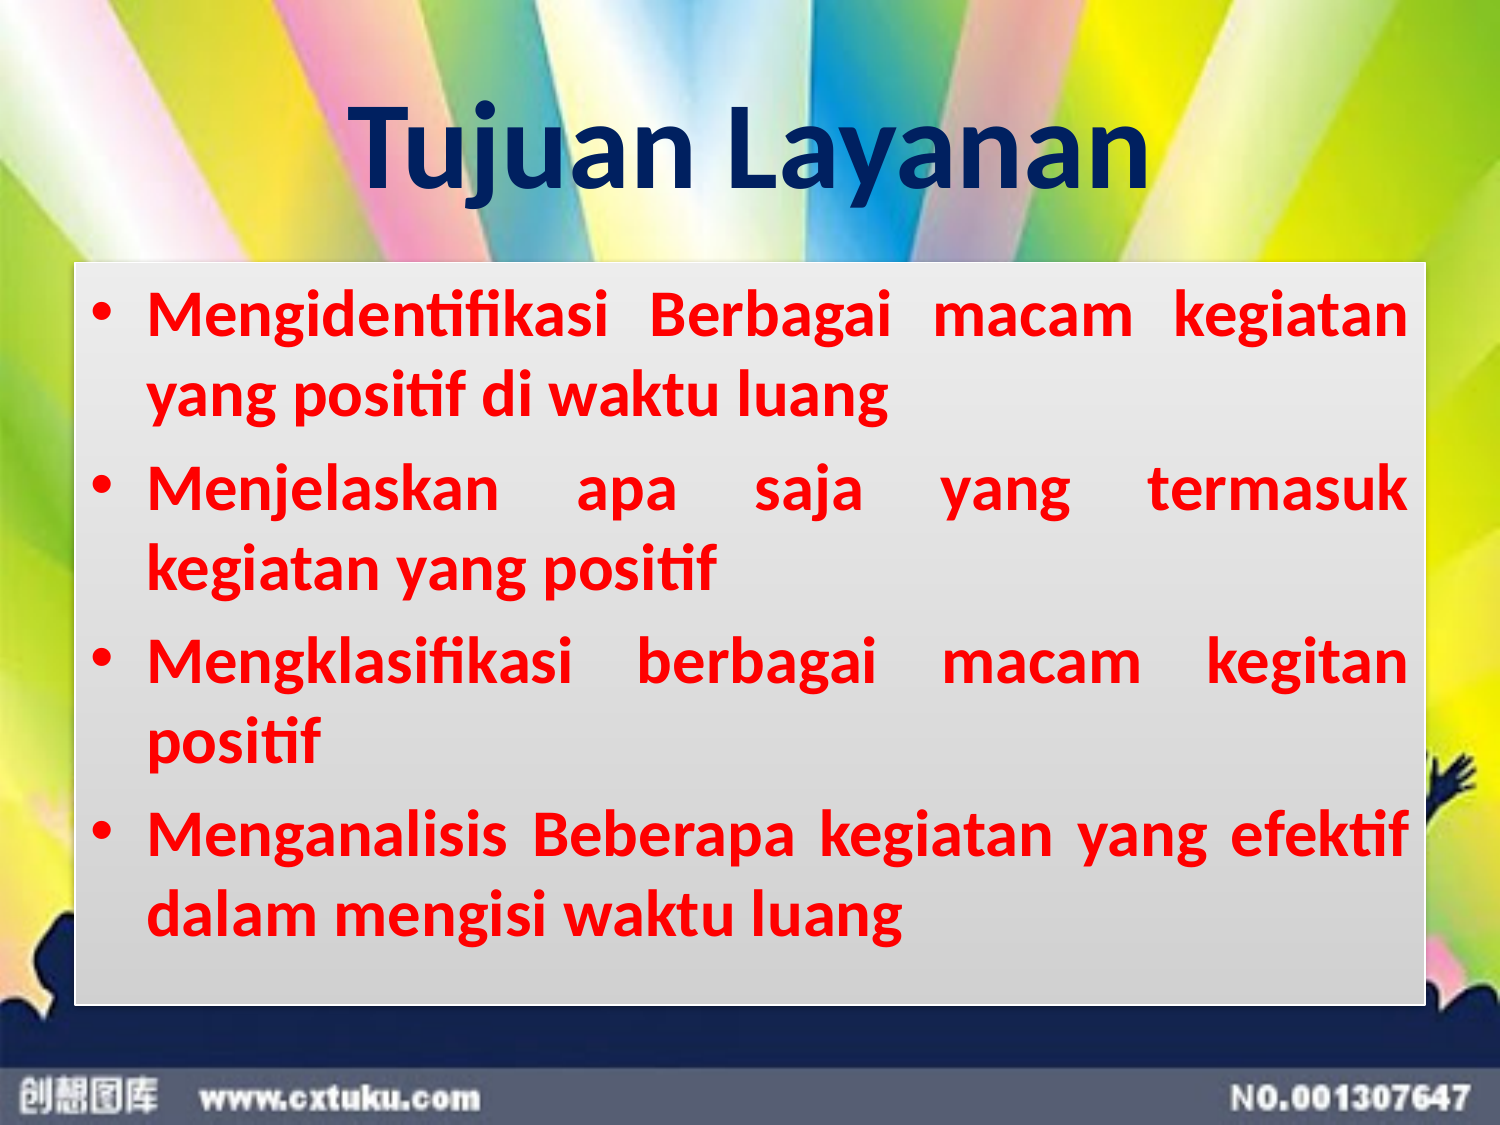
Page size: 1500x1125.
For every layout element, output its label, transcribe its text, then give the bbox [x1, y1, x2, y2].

title Tujuan Layanan [75, 45, 1425, 233]
list Mengidentifikasi Berbagai macam kegiatan yang positif di waktu luang Menjelaskan apa saja yang termasuk kegiatan yang positif Mengklasifikasi berbagai macam kegitan positif Menganalisis Beberapa kegiatan yang efektif dalam mengisi waktu luang [74, 262, 1426, 1006]
picture [0, 0, 1500, 1125]
